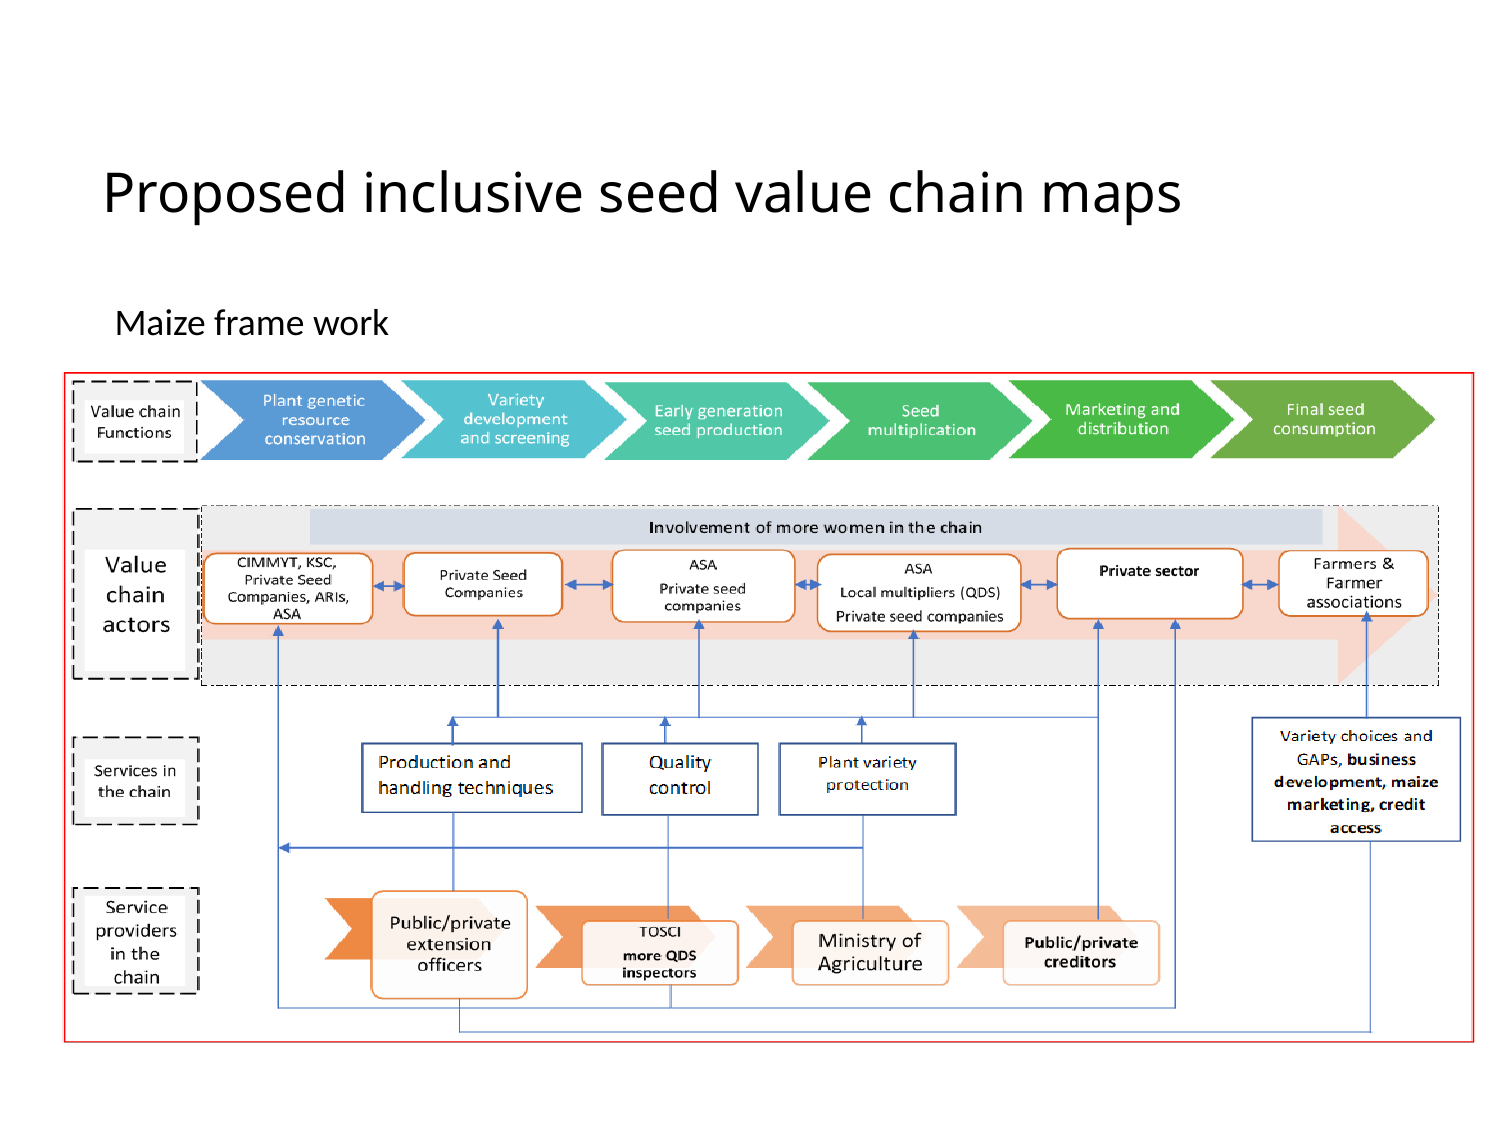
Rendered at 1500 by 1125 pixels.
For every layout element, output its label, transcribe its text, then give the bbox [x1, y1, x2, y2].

picture [23, 333, 1477, 1044]
text_box Maize frame work [99, 290, 563, 332]
subtitle Proposed inclusive seed value chain maps [87, 149, 1213, 275]
